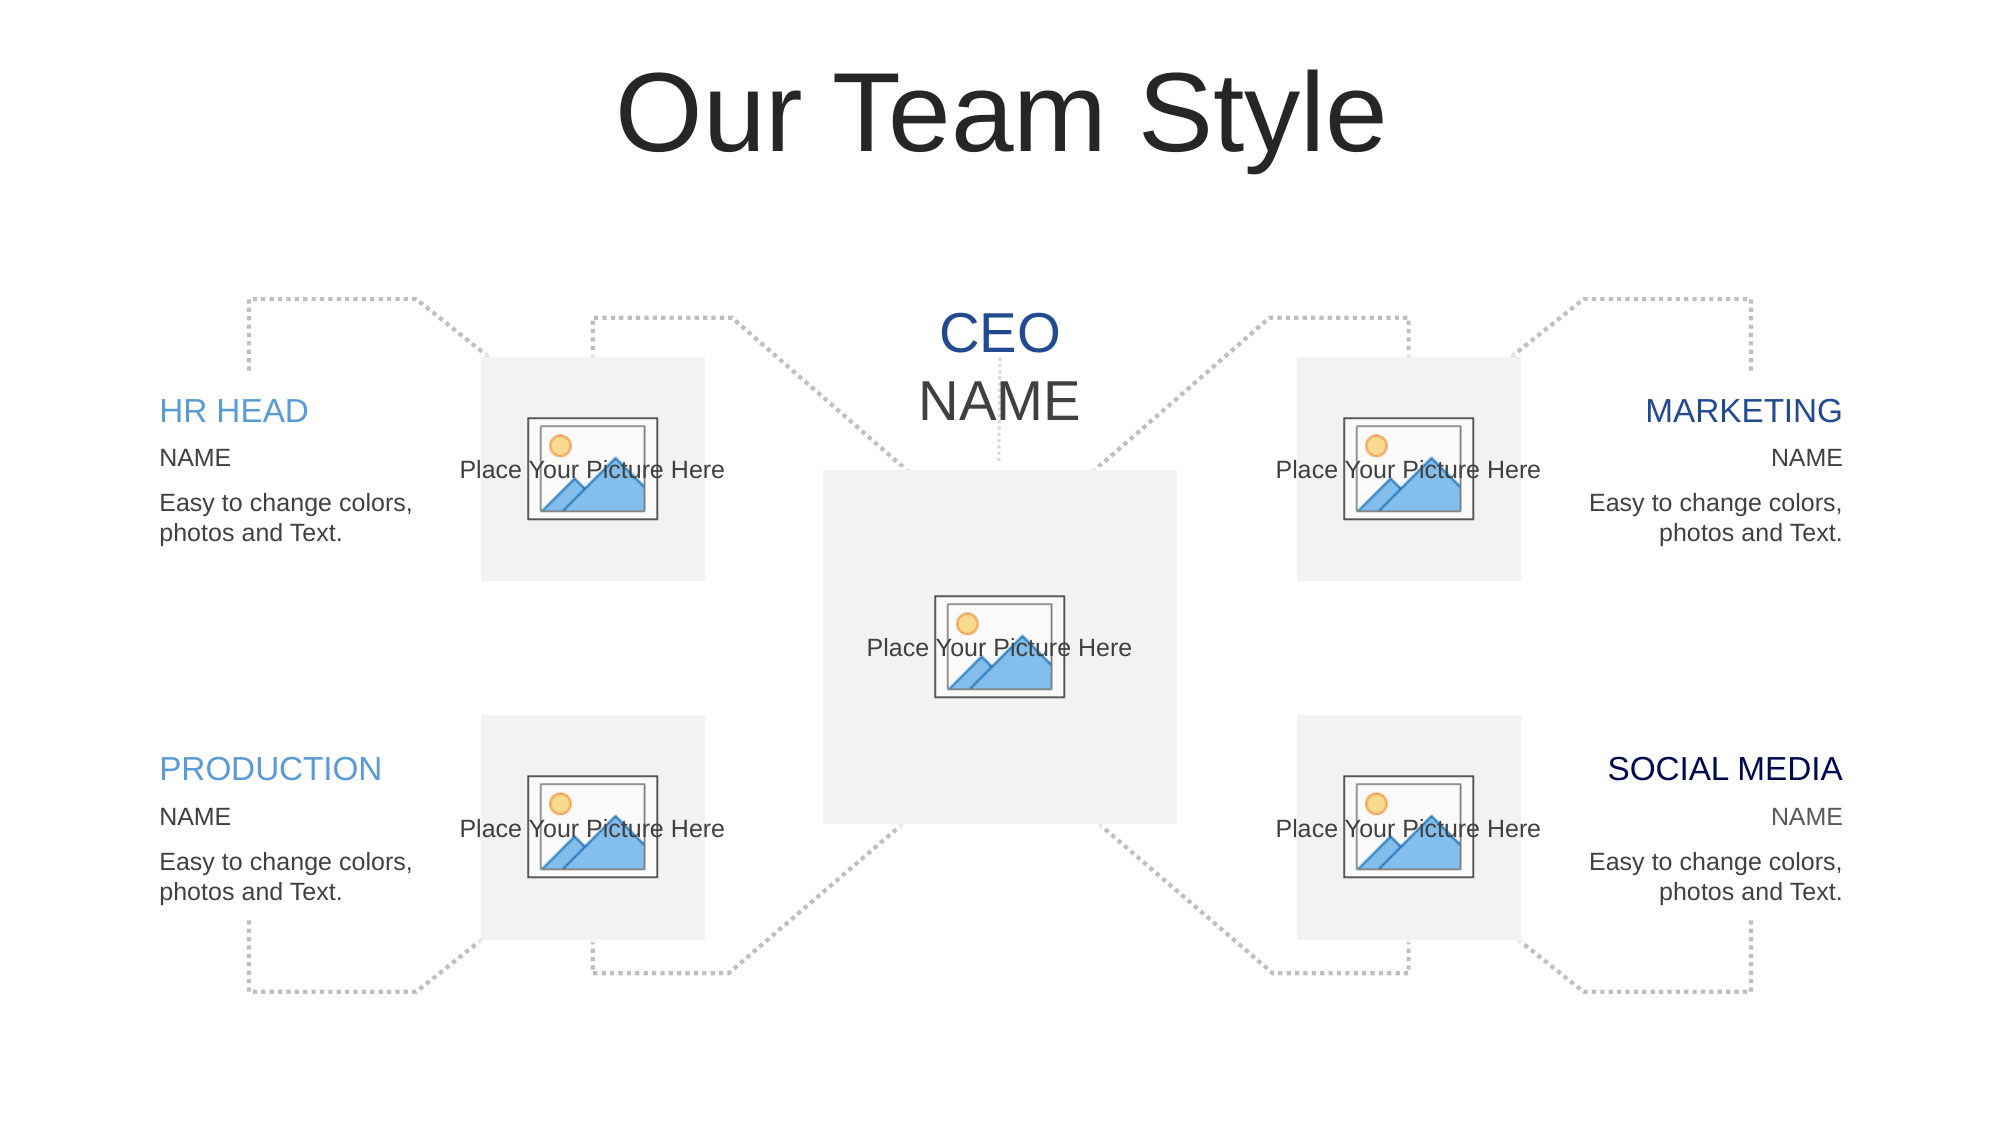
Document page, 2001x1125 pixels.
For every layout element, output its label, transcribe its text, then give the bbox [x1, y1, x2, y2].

text_box [1515, 298, 1752, 378]
text_box [592, 317, 903, 466]
text_box [1098, 317, 1410, 466]
text_box [248, 913, 479, 993]
text_box [248, 298, 485, 378]
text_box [1562, 741, 1858, 914]
text_box [1521, 913, 1752, 993]
text_box [1102, 828, 1410, 974]
picture [1296, 356, 1521, 582]
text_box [144, 741, 440, 914]
picture [480, 356, 705, 582]
text_box CEO NAME [870, 289, 1130, 439]
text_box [1562, 382, 1858, 555]
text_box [144, 382, 440, 555]
text_box [592, 828, 899, 974]
picture [1296, 715, 1521, 940]
picture [480, 715, 705, 940]
picture [822, 469, 1177, 824]
list Our Team Style [53, 55, 1952, 175]
